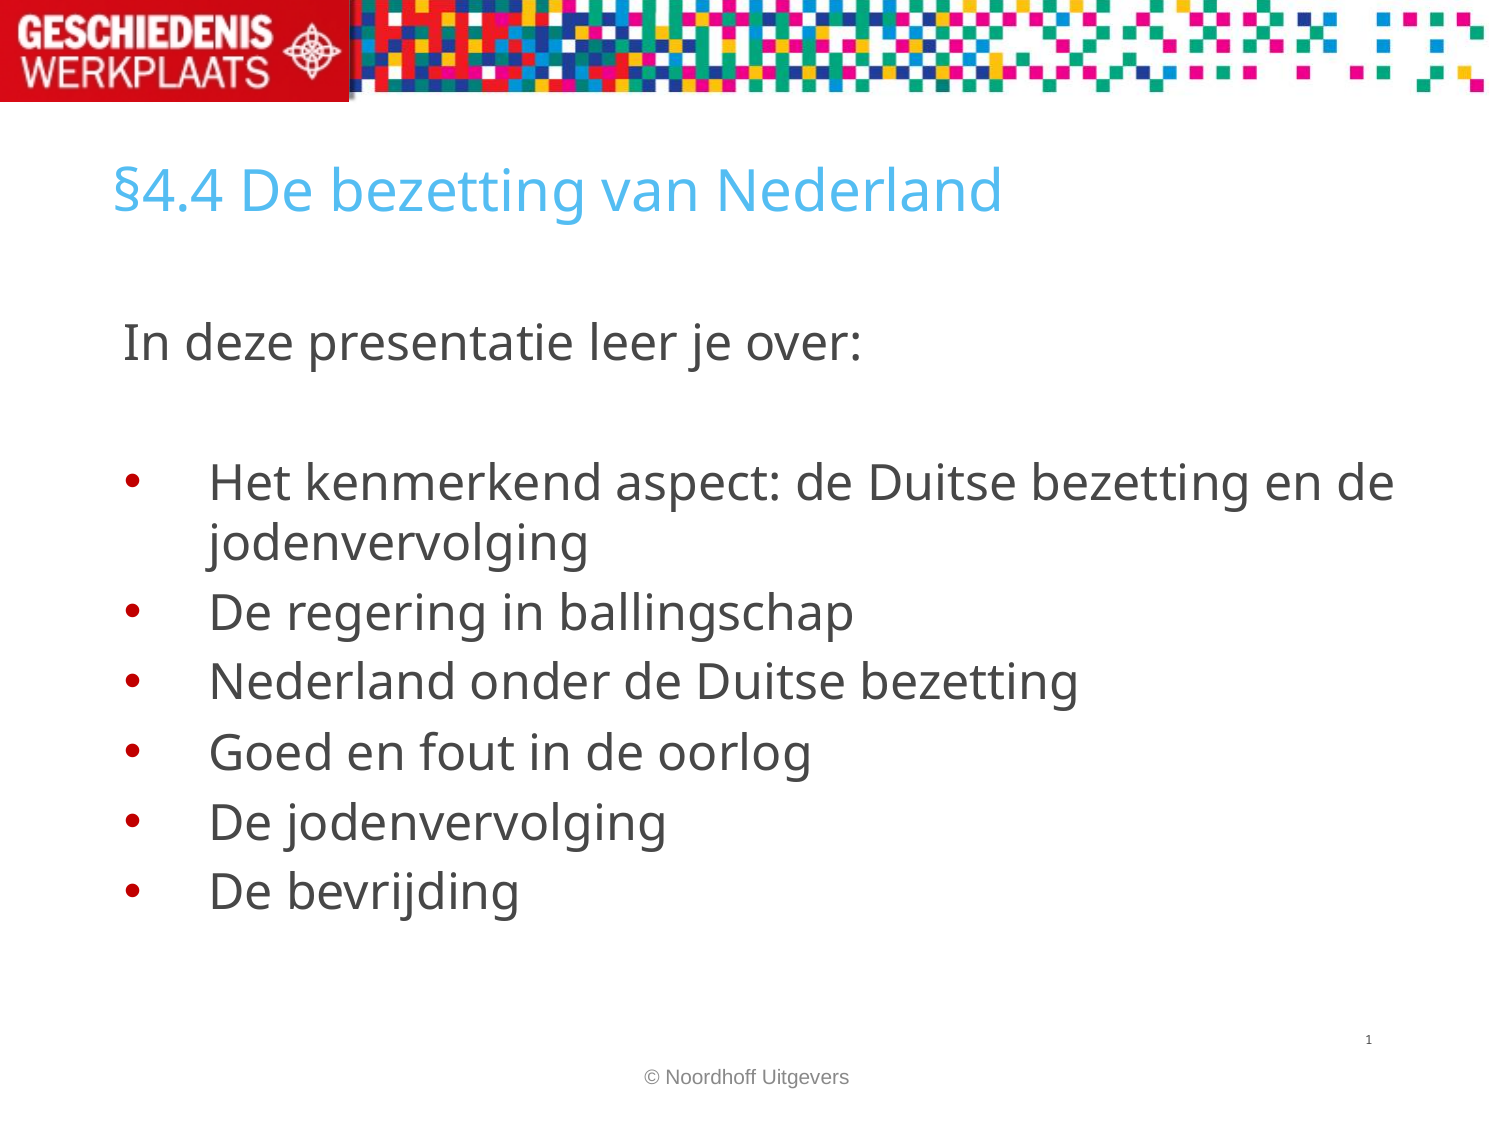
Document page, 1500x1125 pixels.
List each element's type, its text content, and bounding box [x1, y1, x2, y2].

text_box © Noordhoff Uitgevers [512, 1045, 988, 1106]
title §4.4 De bezetting van Nederland [112, 145, 1401, 256]
list In deze presentatie leer je over: Het kenmerkend aspect: de Duitse bezetting en de jodenvervolging De regering in ballingschap Nederland onder de Duitse bezetting Goed en fout in de oorlog De jodenvervolging De bevrijding [123, 302, 1421, 988]
picture [0, 0, 1500, 1125]
slide_number 1 [1325, 1025, 1388, 1063]
